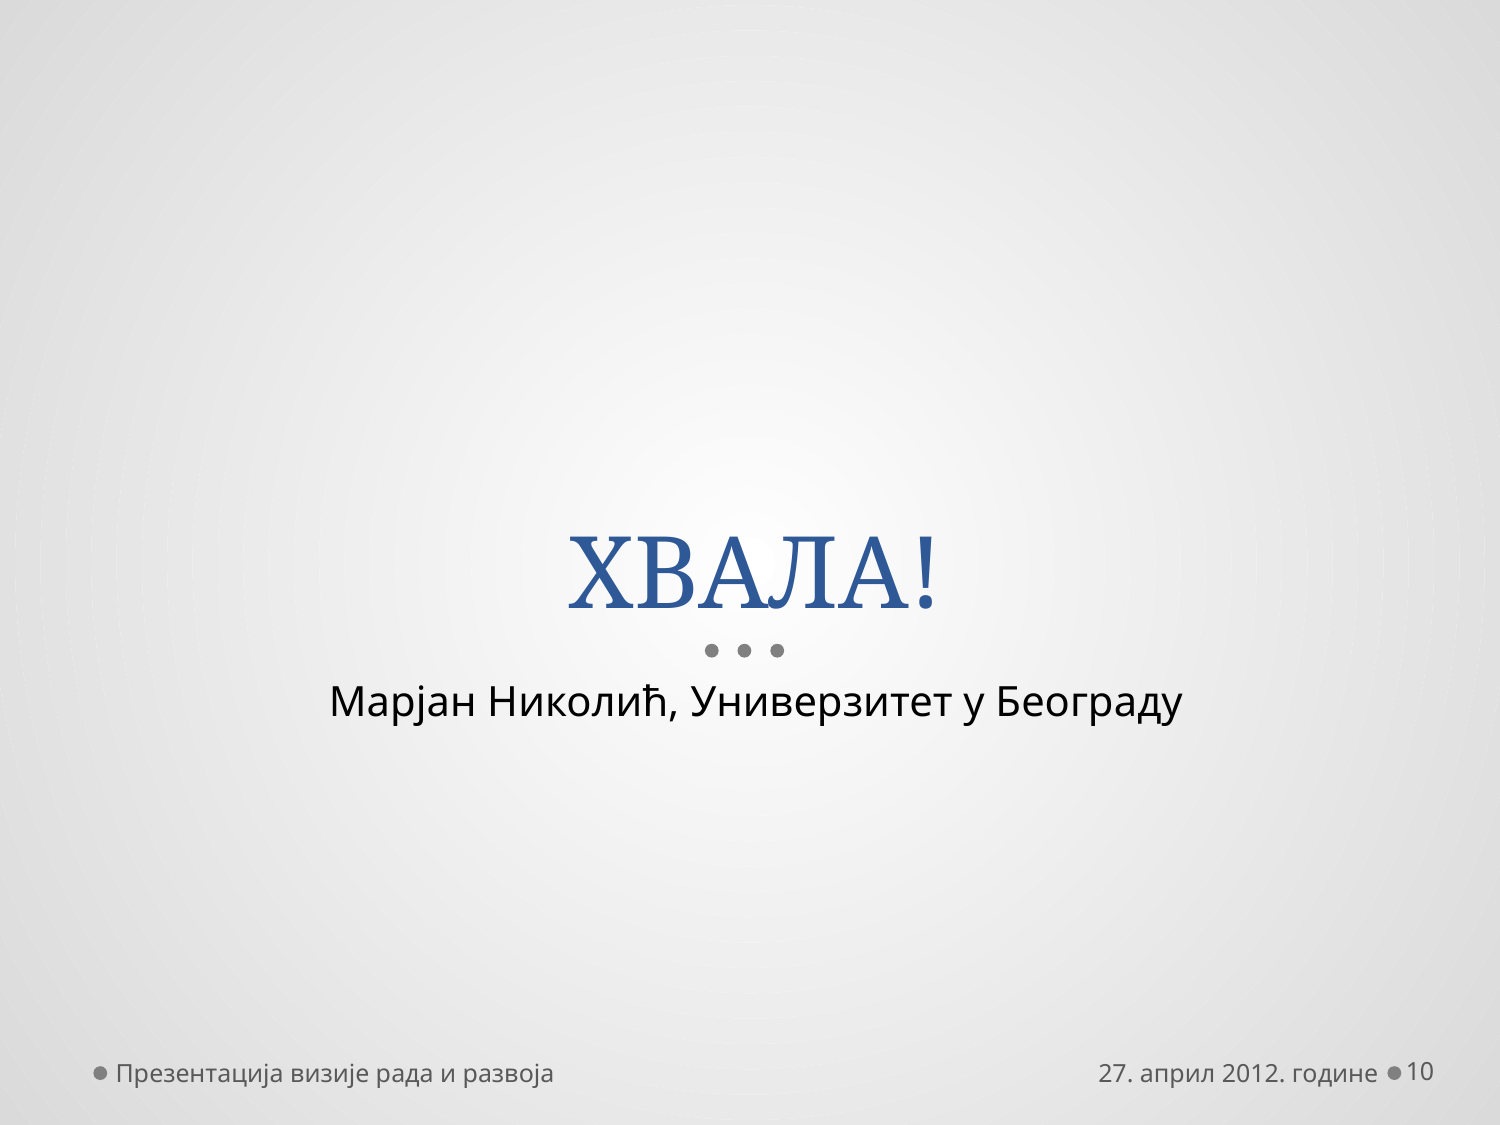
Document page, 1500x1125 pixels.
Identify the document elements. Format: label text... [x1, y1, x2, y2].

slide_number 10 [1401, 1042, 1494, 1103]
title ХВАЛА! [118, 224, 1394, 636]
slide_number 27. април 2012. године [1043, 1042, 1386, 1103]
footer Презентација визије рада и развоја [108, 1042, 621, 1103]
list Марјан Николић, Универзитет у Београду [118, 667, 1394, 854]
